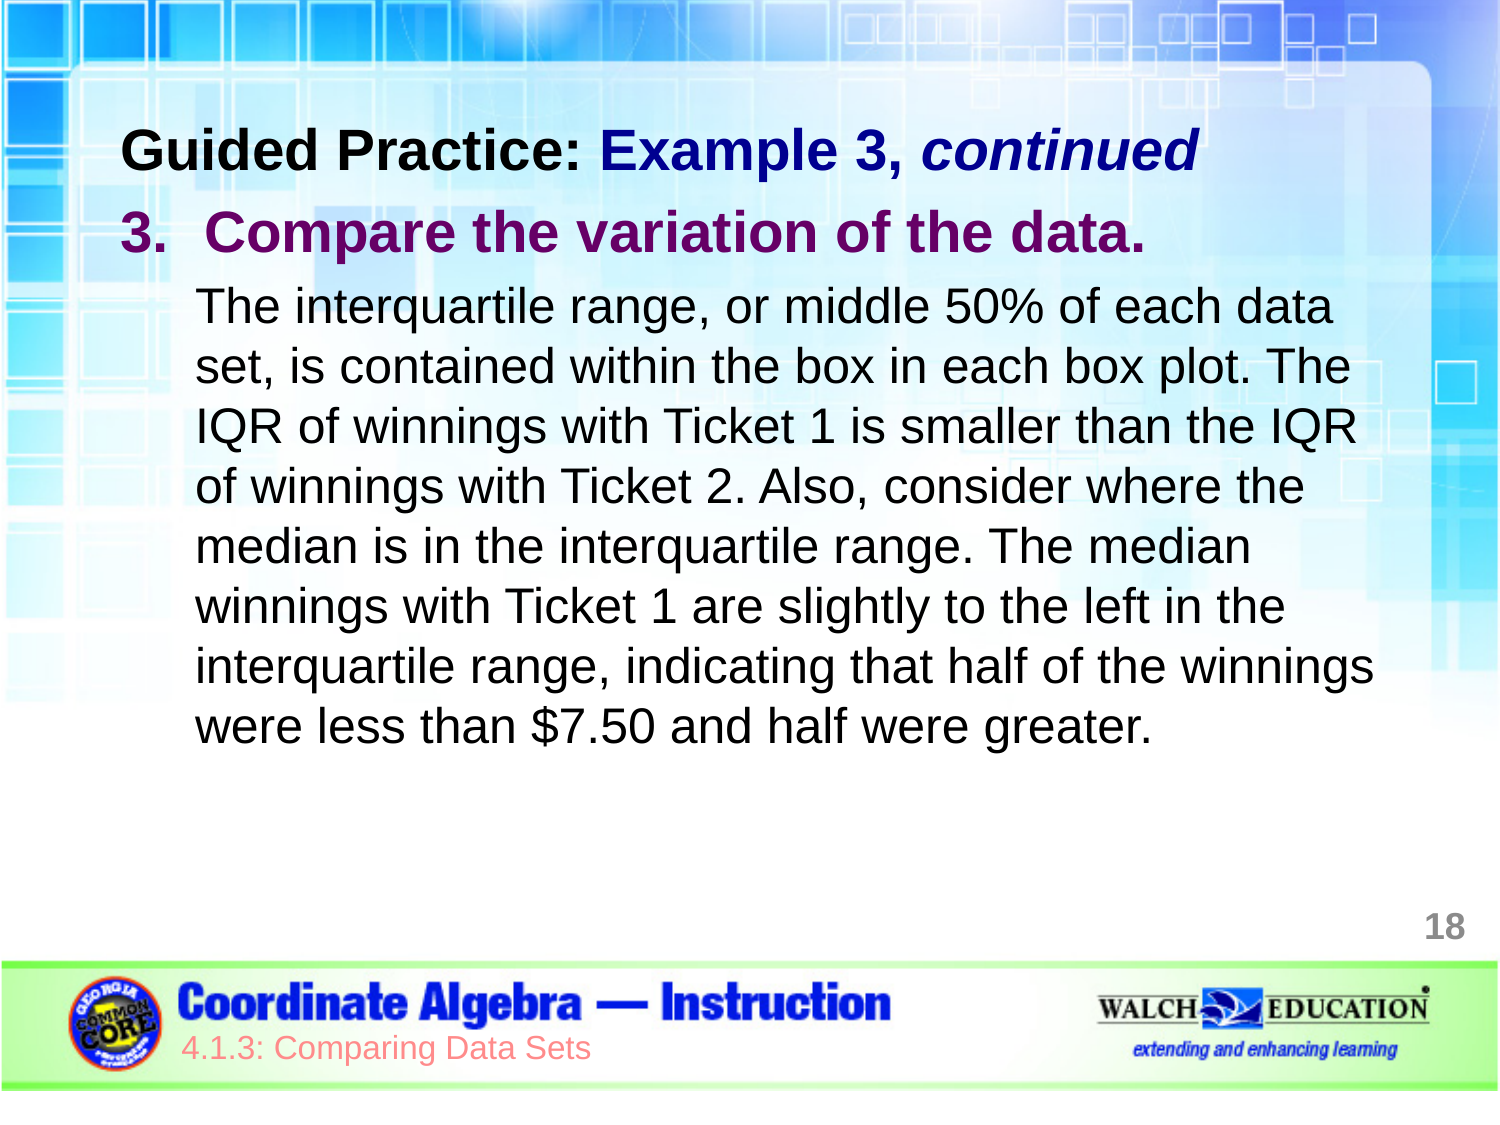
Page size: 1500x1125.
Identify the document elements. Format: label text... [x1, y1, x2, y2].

slide_number 18 [1361, 901, 1481, 949]
footer 4.1.3: Comparing Data Sets [166, 1024, 1080, 1069]
subtitle Guided Practice: Example 3, continued Compare the variation of the data. The interquartile range, or middle 50% of each data set, is contained within the box in each box plot. The IQR of winnings with Ticket 1 is smaller than the IQR of winnings with Ticket 2. Also, consider where the median is in the interquartile range. The median winnings with Ticket 1 are slightly to the left in the interquartile range, indicating that half of the winnings were less than $7.50 and half were greater. [105, 105, 1394, 925]
picture [1, 0, 1500, 1091]
